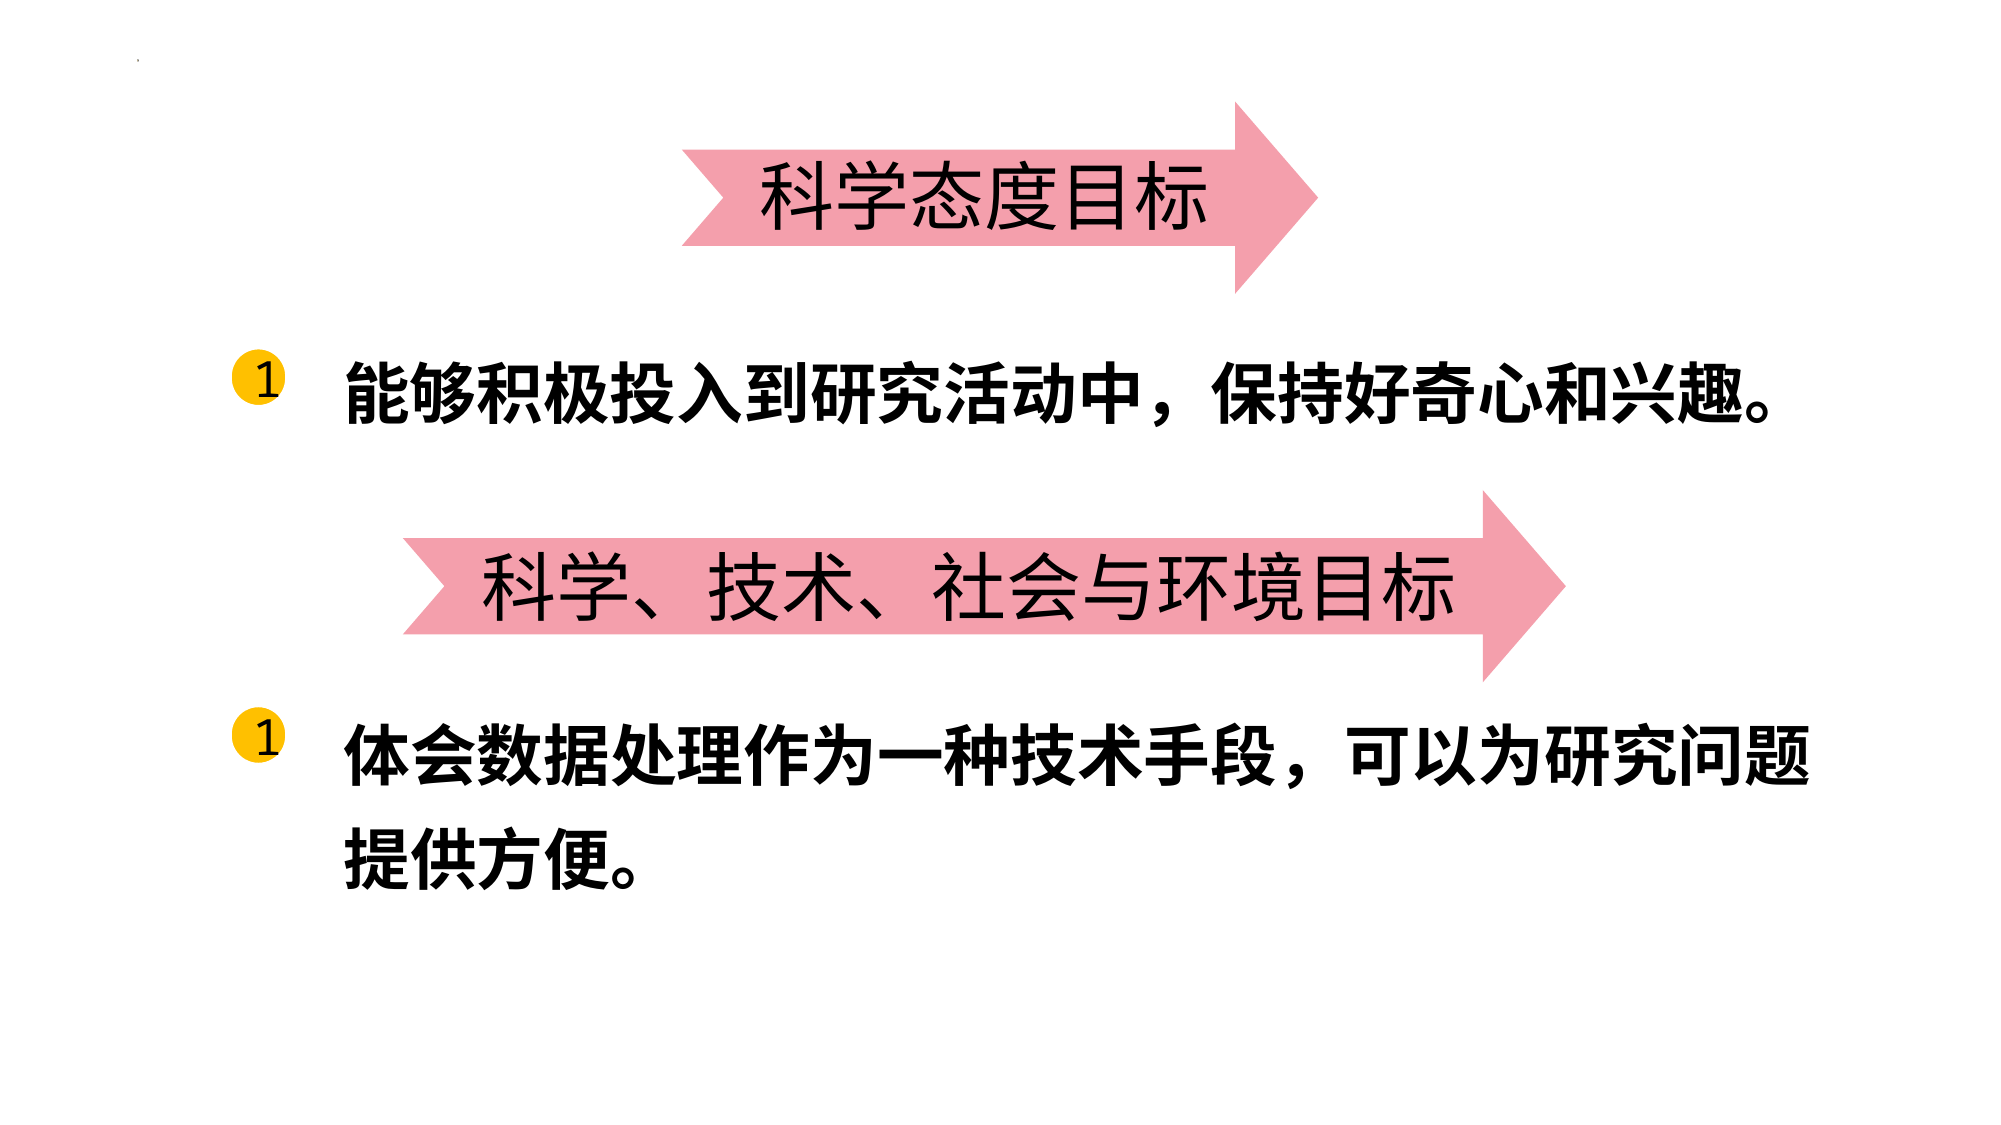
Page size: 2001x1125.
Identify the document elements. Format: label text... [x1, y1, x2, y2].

text_box 1 [227, 345, 290, 409]
text_box 能够积极投入到研究活动中，保持好奇心和兴趣。 [328, 320, 1834, 440]
text_box 1 [227, 703, 290, 767]
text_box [681, 101, 1319, 294]
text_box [402, 490, 1566, 683]
text_box 体会数据处理作为一种技术手段，可以为研究问题提供方便。 [328, 682, 1884, 905]
